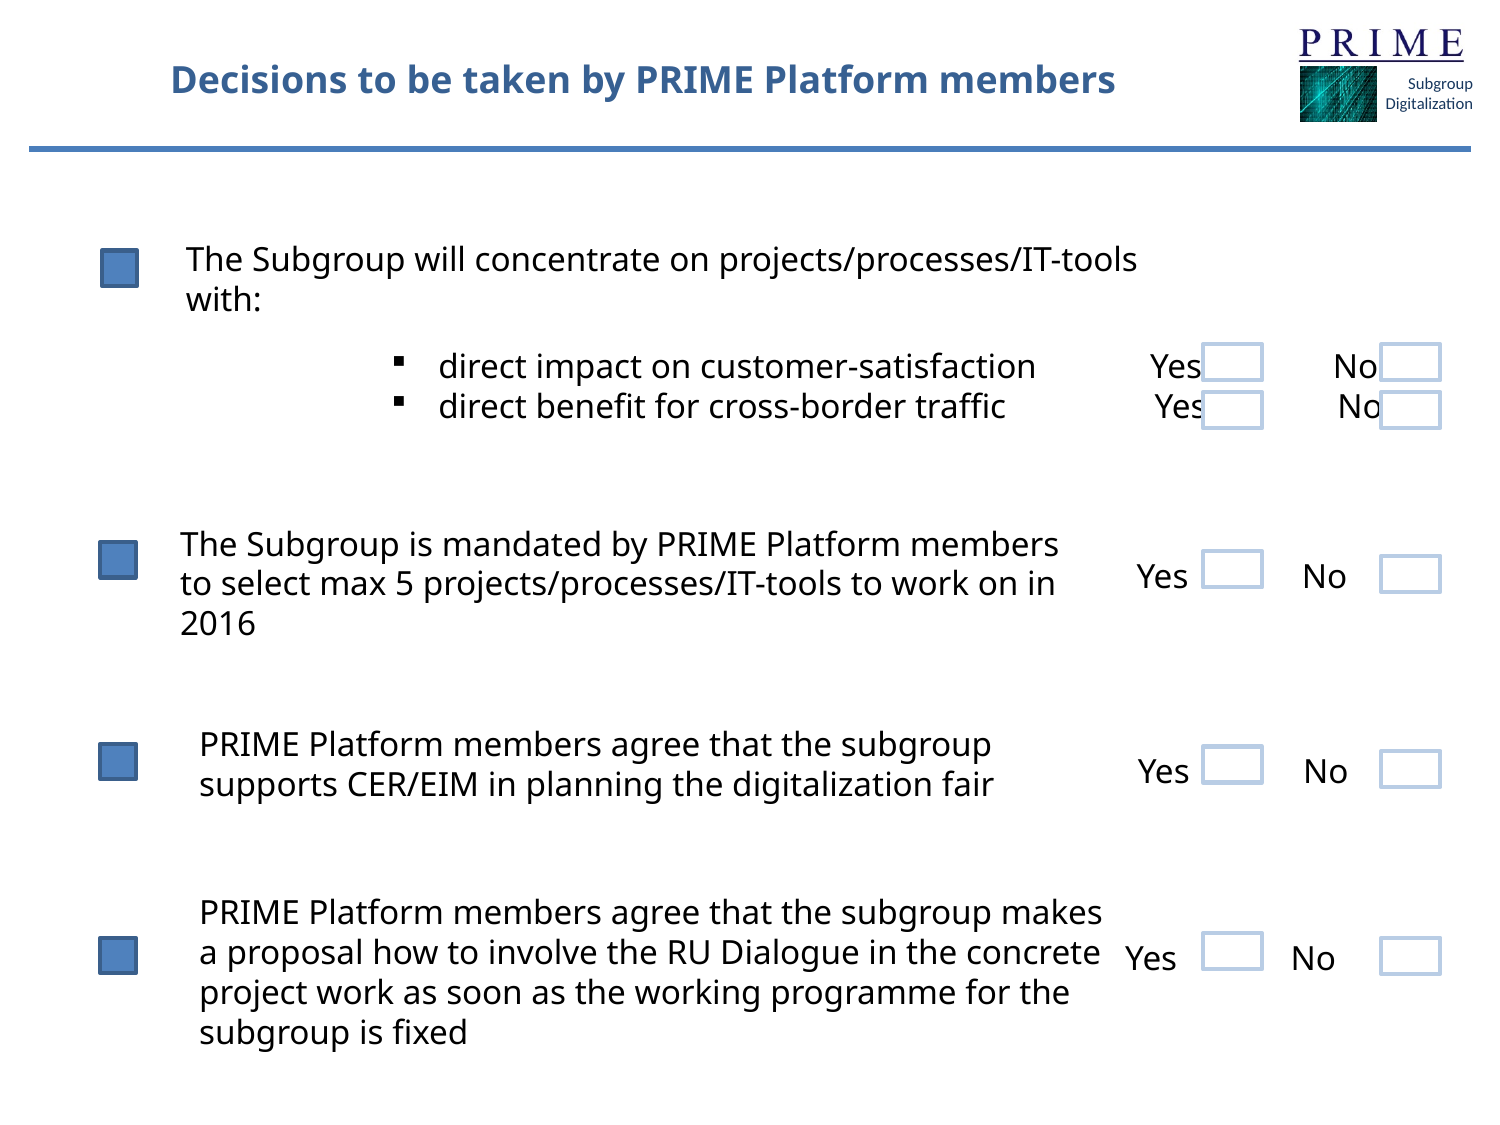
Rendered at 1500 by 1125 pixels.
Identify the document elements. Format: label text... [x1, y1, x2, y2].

text_box The Subgroup is mandated by PRIME Platform members to select max 5 projects/processes/IT-tools to work on in 2016 [165, 515, 1114, 623]
text_box [1201, 931, 1264, 971]
text_box [100, 248, 139, 288]
text_box [1379, 342, 1442, 382]
title Decisions to be taken by PRIME Platform members [29, 19, 1258, 138]
text_box The Subgroup will concentrate on projects/processes/IT-tools with: [171, 230, 1187, 338]
text_box [1201, 390, 1264, 430]
text_box [98, 742, 138, 781]
text_box [1201, 744, 1264, 785]
text_box [1379, 554, 1442, 594]
text_box [1201, 342, 1264, 382]
text_box direct impact on customer-satisfaction Yes No direct benefit for cross-border traffic Yes No [376, 338, 1447, 433]
text_box [1201, 549, 1264, 589]
text_box [1379, 936, 1442, 976]
text_box Yes No [1123, 738, 1457, 799]
text_box PRIME Platform members agree that the subgroup supports CER/EIM in planning the digitalization fair [184, 715, 1133, 823]
text_box [1379, 390, 1442, 430]
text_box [1271, 0, 1492, 122]
text_box [98, 540, 138, 580]
text_box Yes No [1121, 543, 1456, 604]
text_box PRIME Platform members agree that the subgroup makes a proposal how to involve the RU Dialogue in the concrete project work as soon as the working programme for the subgroup is fixed [184, 884, 1133, 1068]
text_box [98, 936, 138, 975]
text_box Yes No [1110, 925, 1444, 986]
text_box [1379, 749, 1442, 789]
